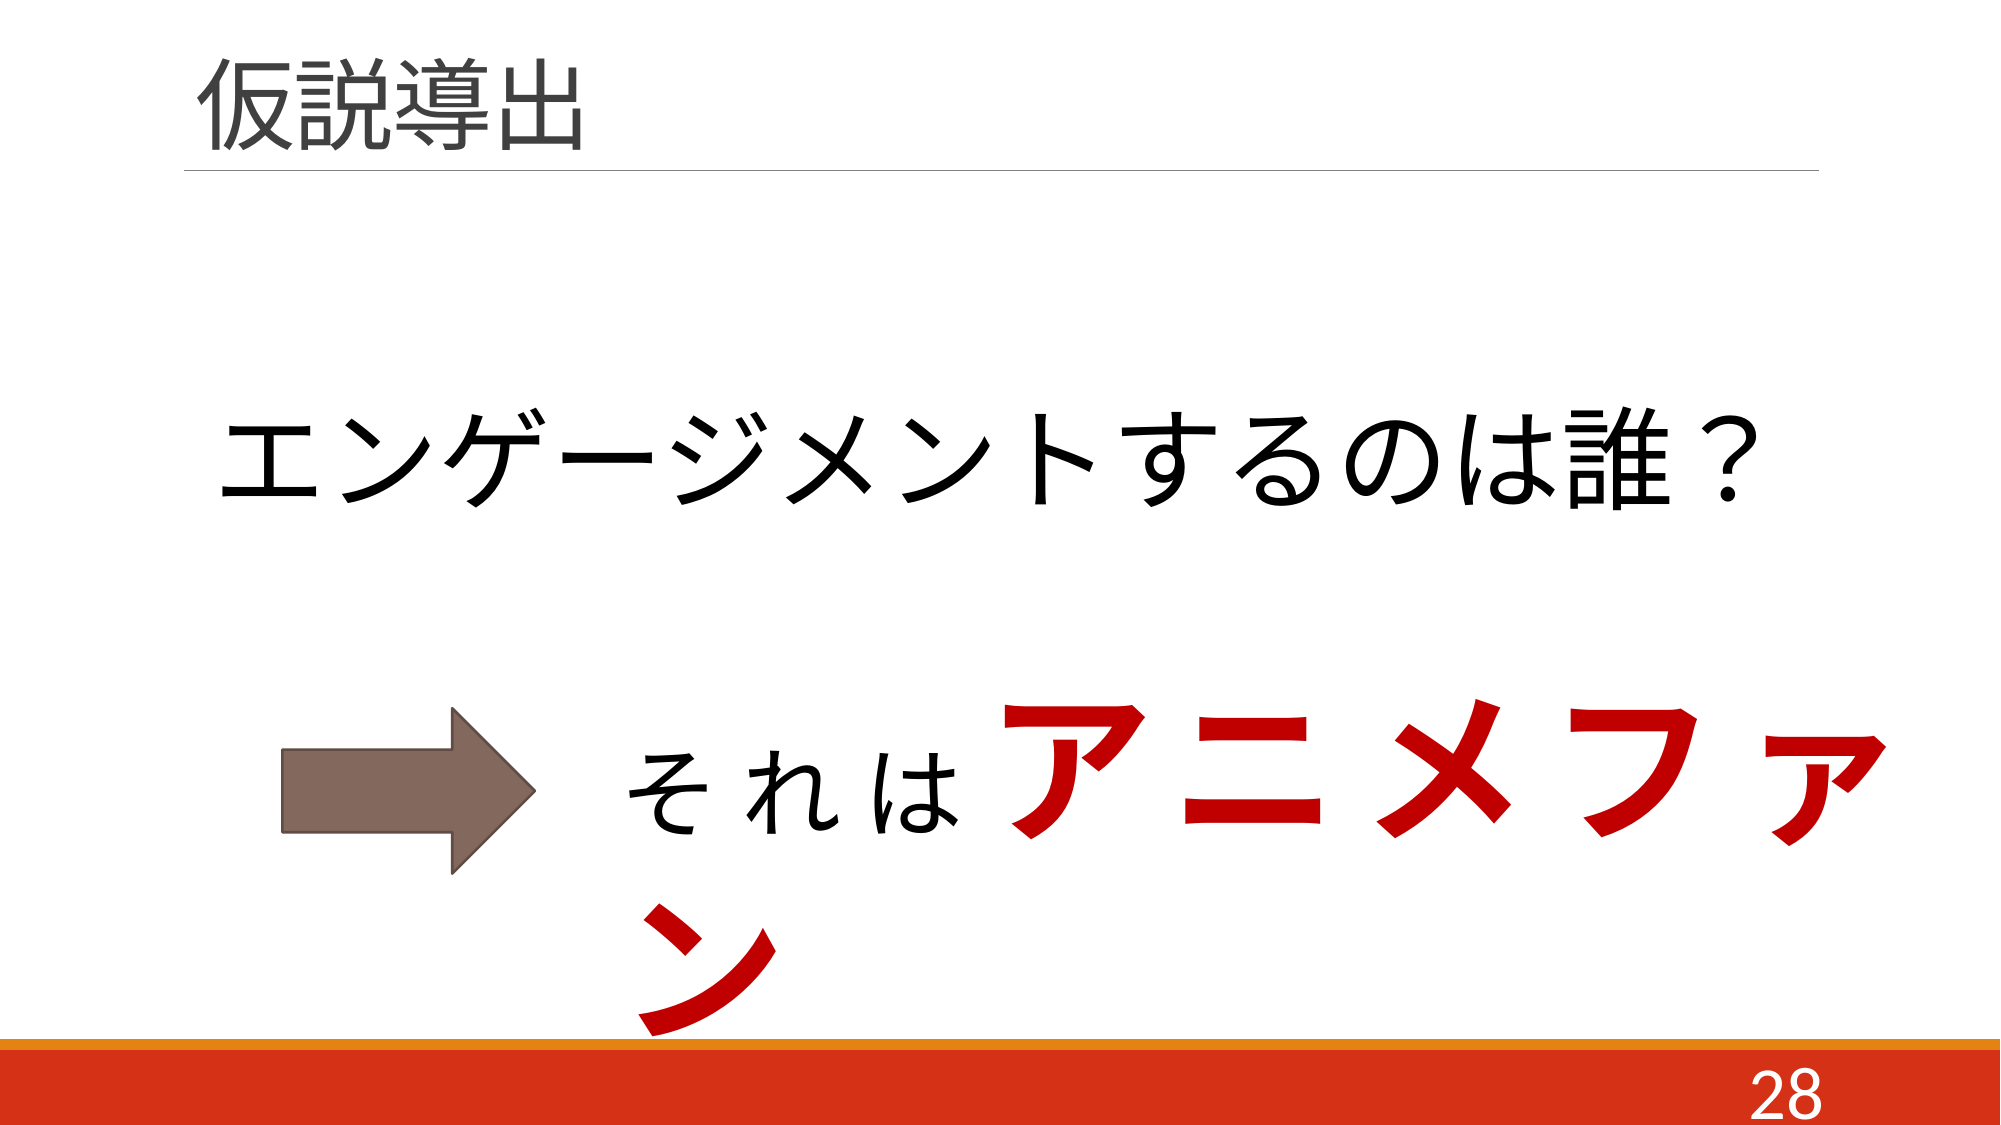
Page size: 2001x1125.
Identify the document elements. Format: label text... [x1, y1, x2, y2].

title 仮説導出 [180, 28, 1830, 171]
text_box [282, 708, 535, 874]
text_box エンゲージメントするのは誰？ [198, 381, 1802, 532]
slide_number 28 [1624, 1072, 1840, 1120]
text_box それはアニメファン [604, 656, 1921, 1072]
